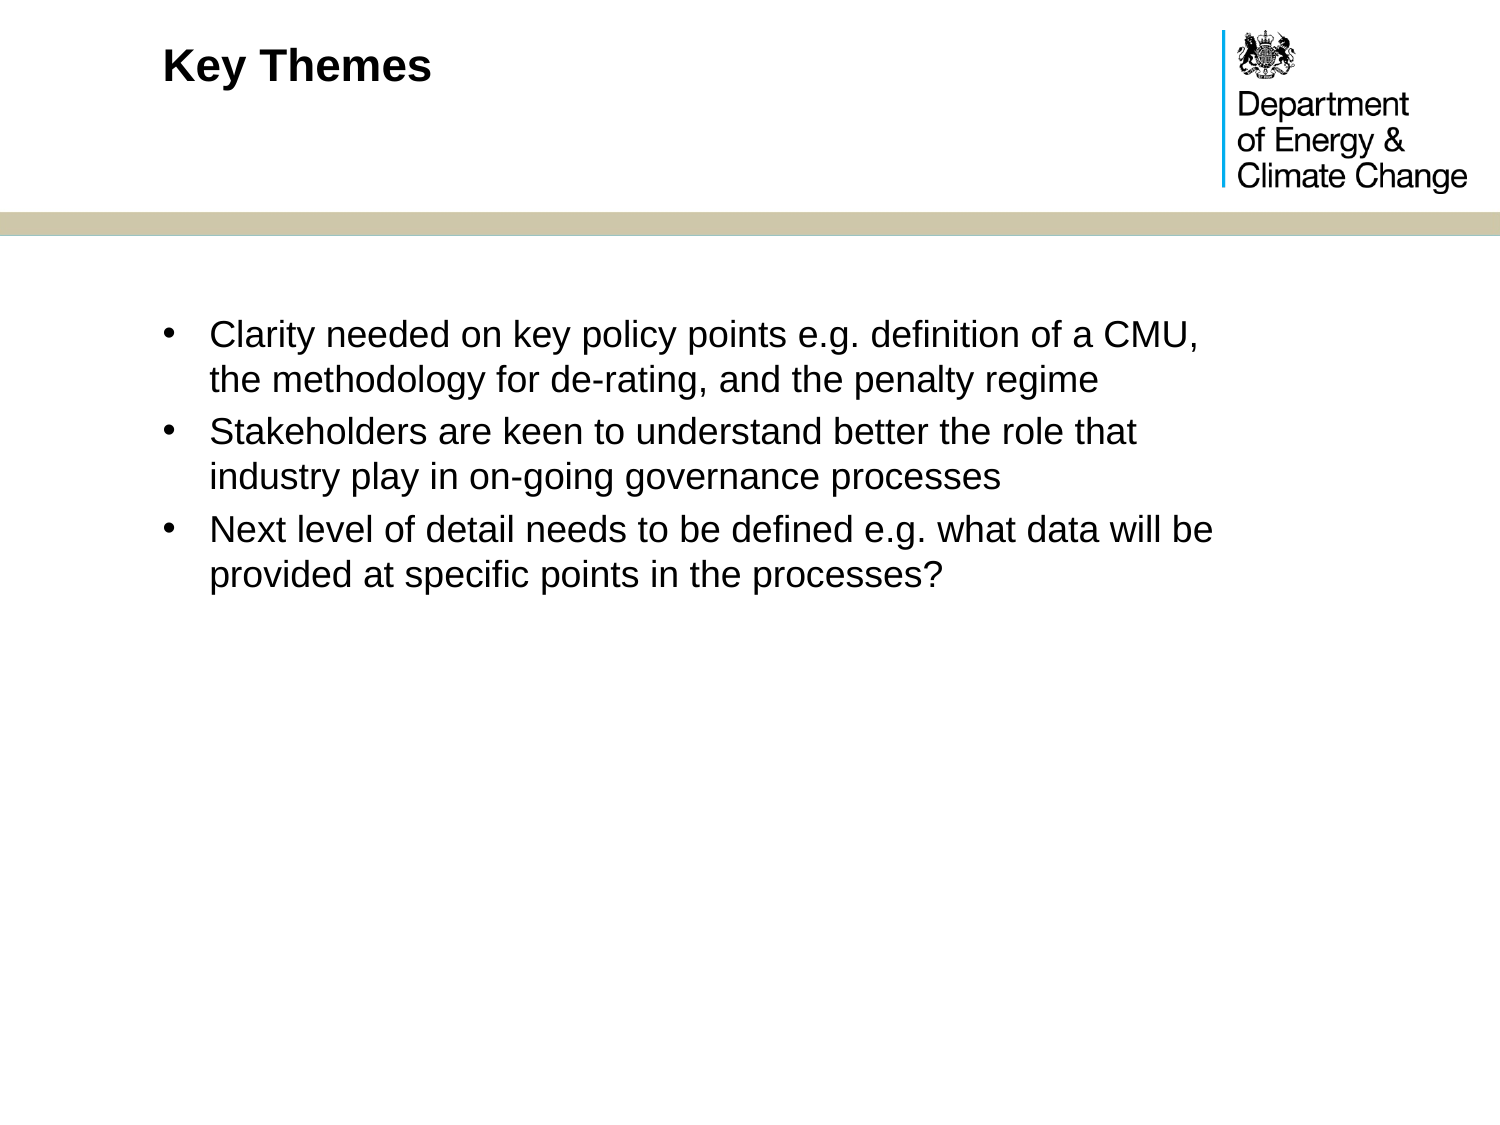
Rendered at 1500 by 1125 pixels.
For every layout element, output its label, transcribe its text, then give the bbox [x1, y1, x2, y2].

picture [0, 208, 1500, 236]
list Clarity needed on key policy points e.g. definition of a CMU, the methodology for de-rating, and the penalty regime Stakeholders are keen to understand better the role that industry play in on-going governance processes Next level of detail needs to be defined e.g. what data will be provided at specific points in the processes? [147, 302, 1234, 705]
title Key Themes [147, 27, 1034, 112]
picture [1222, 30, 1467, 194]
